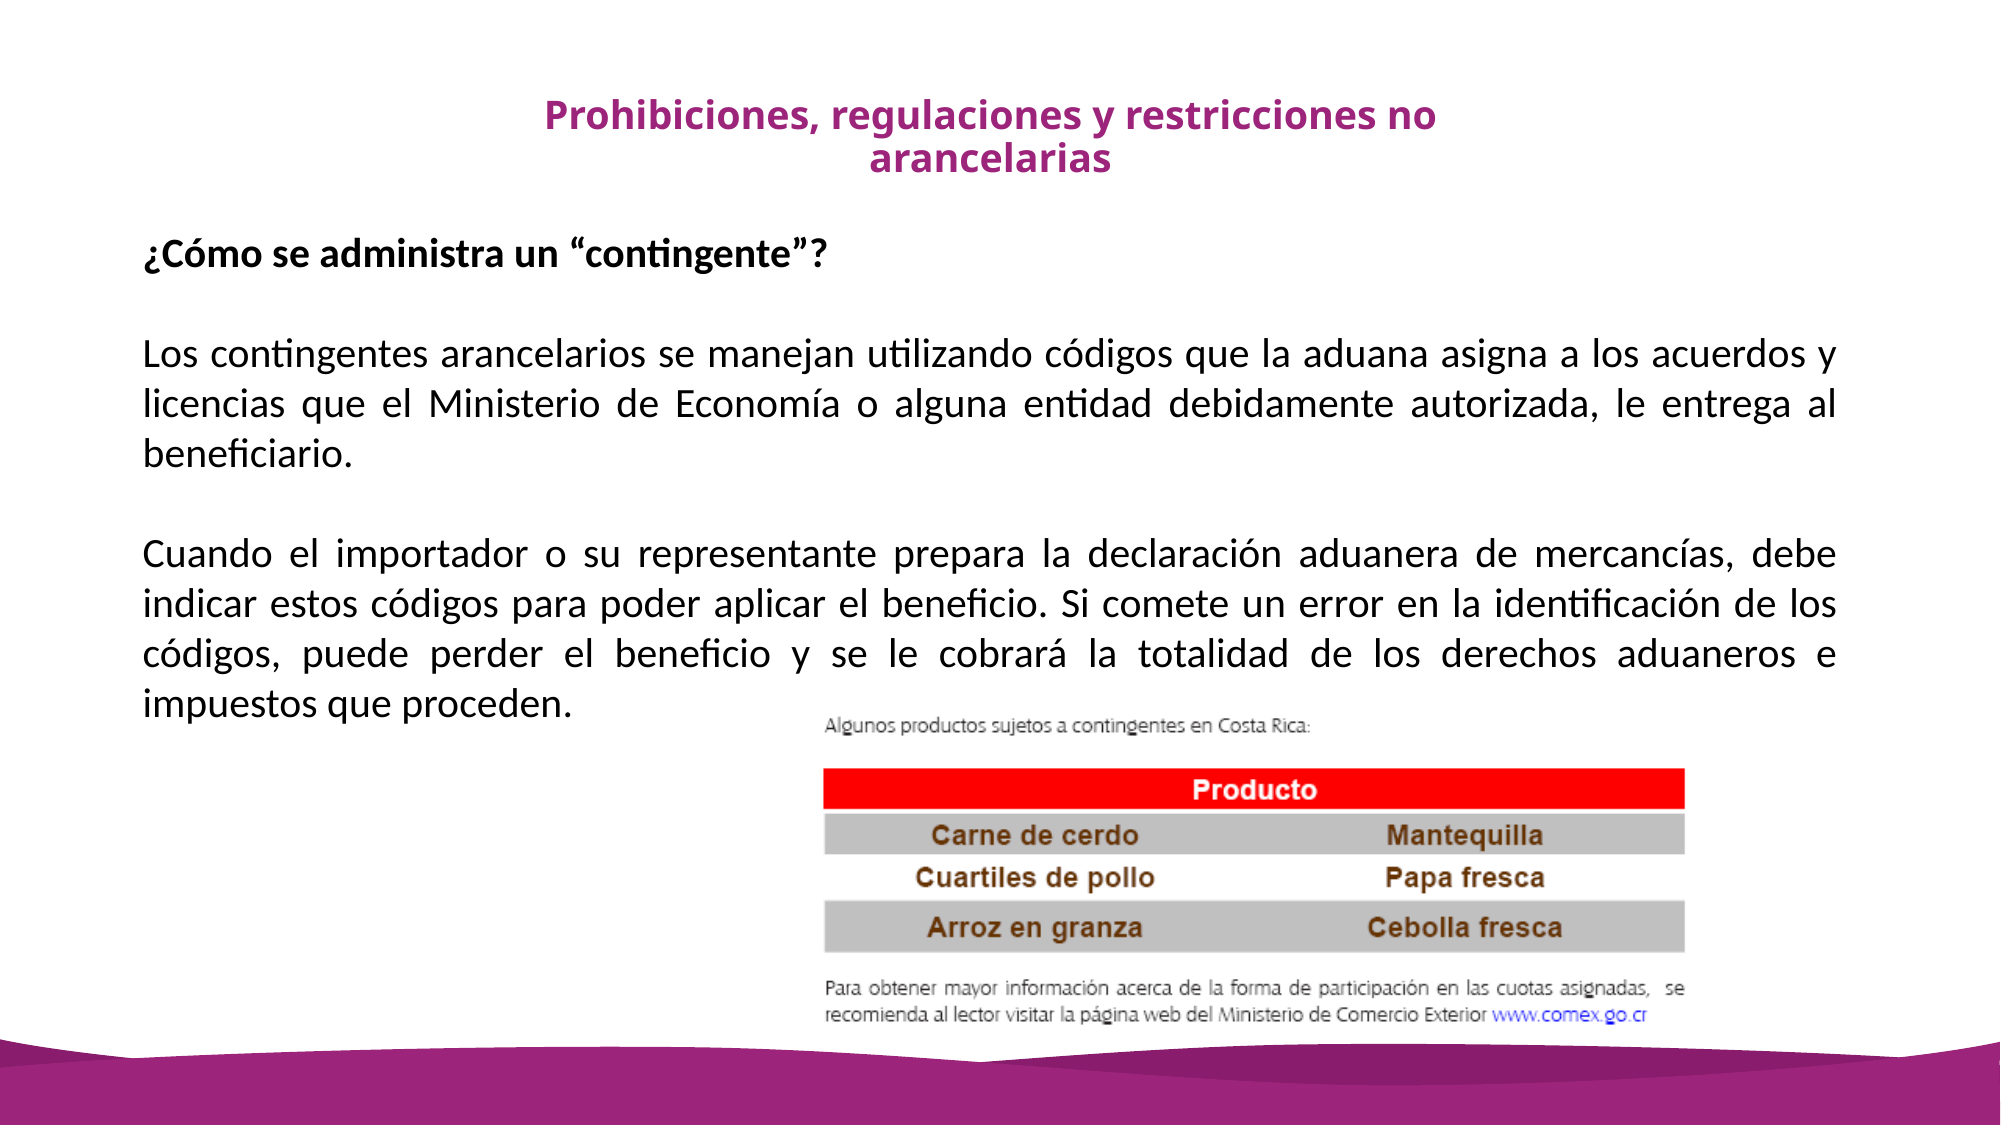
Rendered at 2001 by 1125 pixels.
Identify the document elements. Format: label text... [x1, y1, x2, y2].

title Prohibiciones, regulaciones y restricciones no arancelarias [127, 87, 1853, 218]
text_box ¿Cómo se administra un “contingente”? Los contingentes arancelarios se manejan utilizando códigos que la aduana asigna a los acuerdos y licencias que el Ministerio de Economía o alguna entidad debidamente autorizada, le entrega al beneficiario. Cuando el importador o su representante prepara la declaración aduanera de mercancías, debe indicar estos códigos para poder aplicar el beneficio. Si comete un error en la identificación de los códigos, puede perder el beneficio y se le cobrará la totalidad de los derechos aduaneros e impuestos que proceden. [127, 218, 1853, 734]
picture [812, 703, 1699, 1035]
